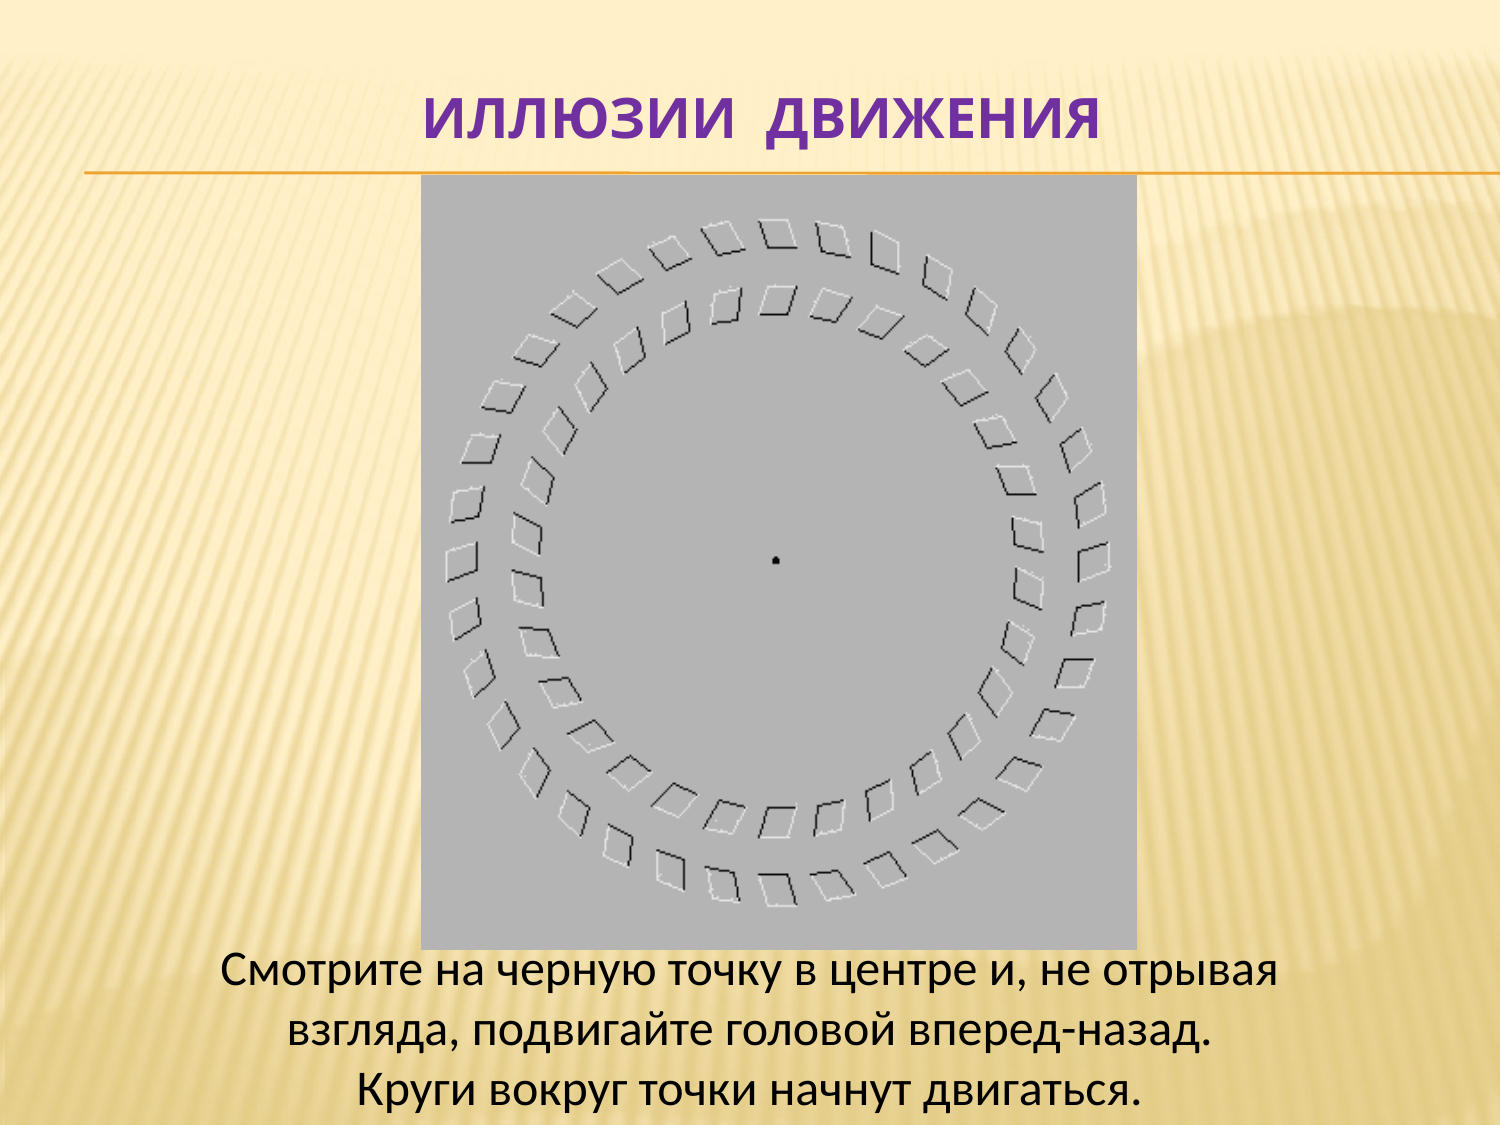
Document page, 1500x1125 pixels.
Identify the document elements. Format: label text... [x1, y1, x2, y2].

text_box Смотрите на черную точку в центре и, не отрывая взгляда, подвигайте головой вперед-назад. Круги вокруг точки начнут двигаться. [117, 928, 1383, 1123]
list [421, 175, 1138, 950]
title Иллюзии движения [50, 75, 1475, 213]
